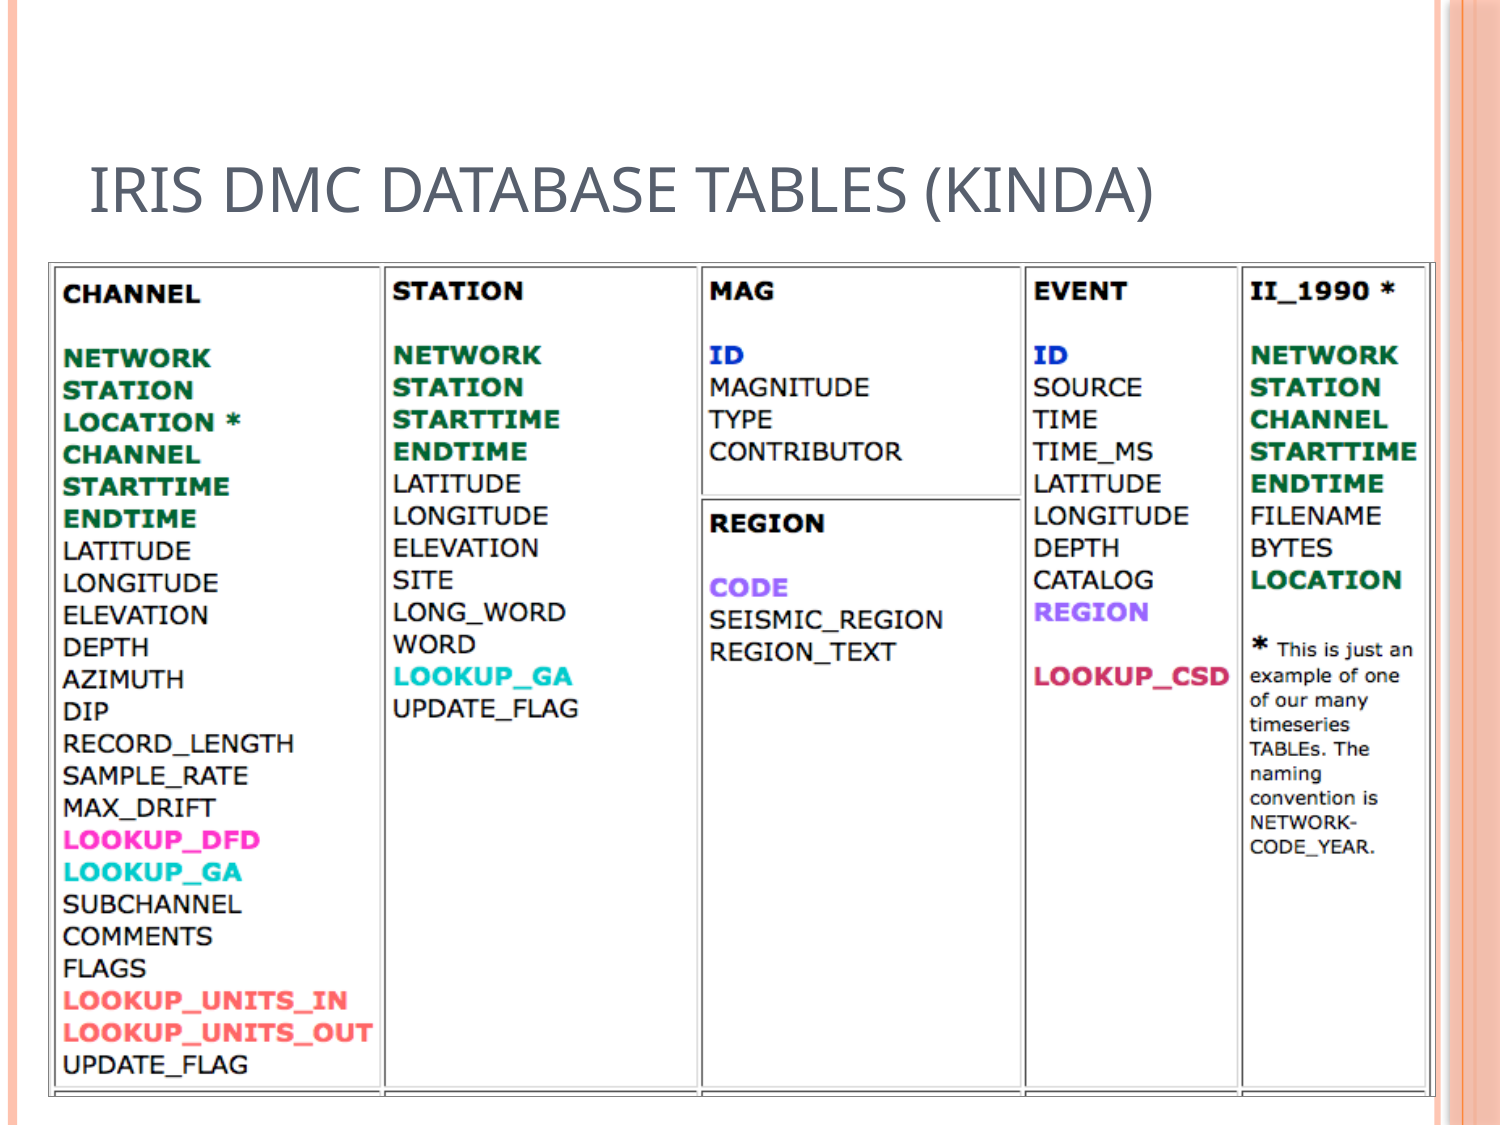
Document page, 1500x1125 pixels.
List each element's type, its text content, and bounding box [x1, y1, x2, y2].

title IRIS DMC Database Tables (kinda) [75, 45, 1300, 233]
picture [48, 262, 1437, 1098]
